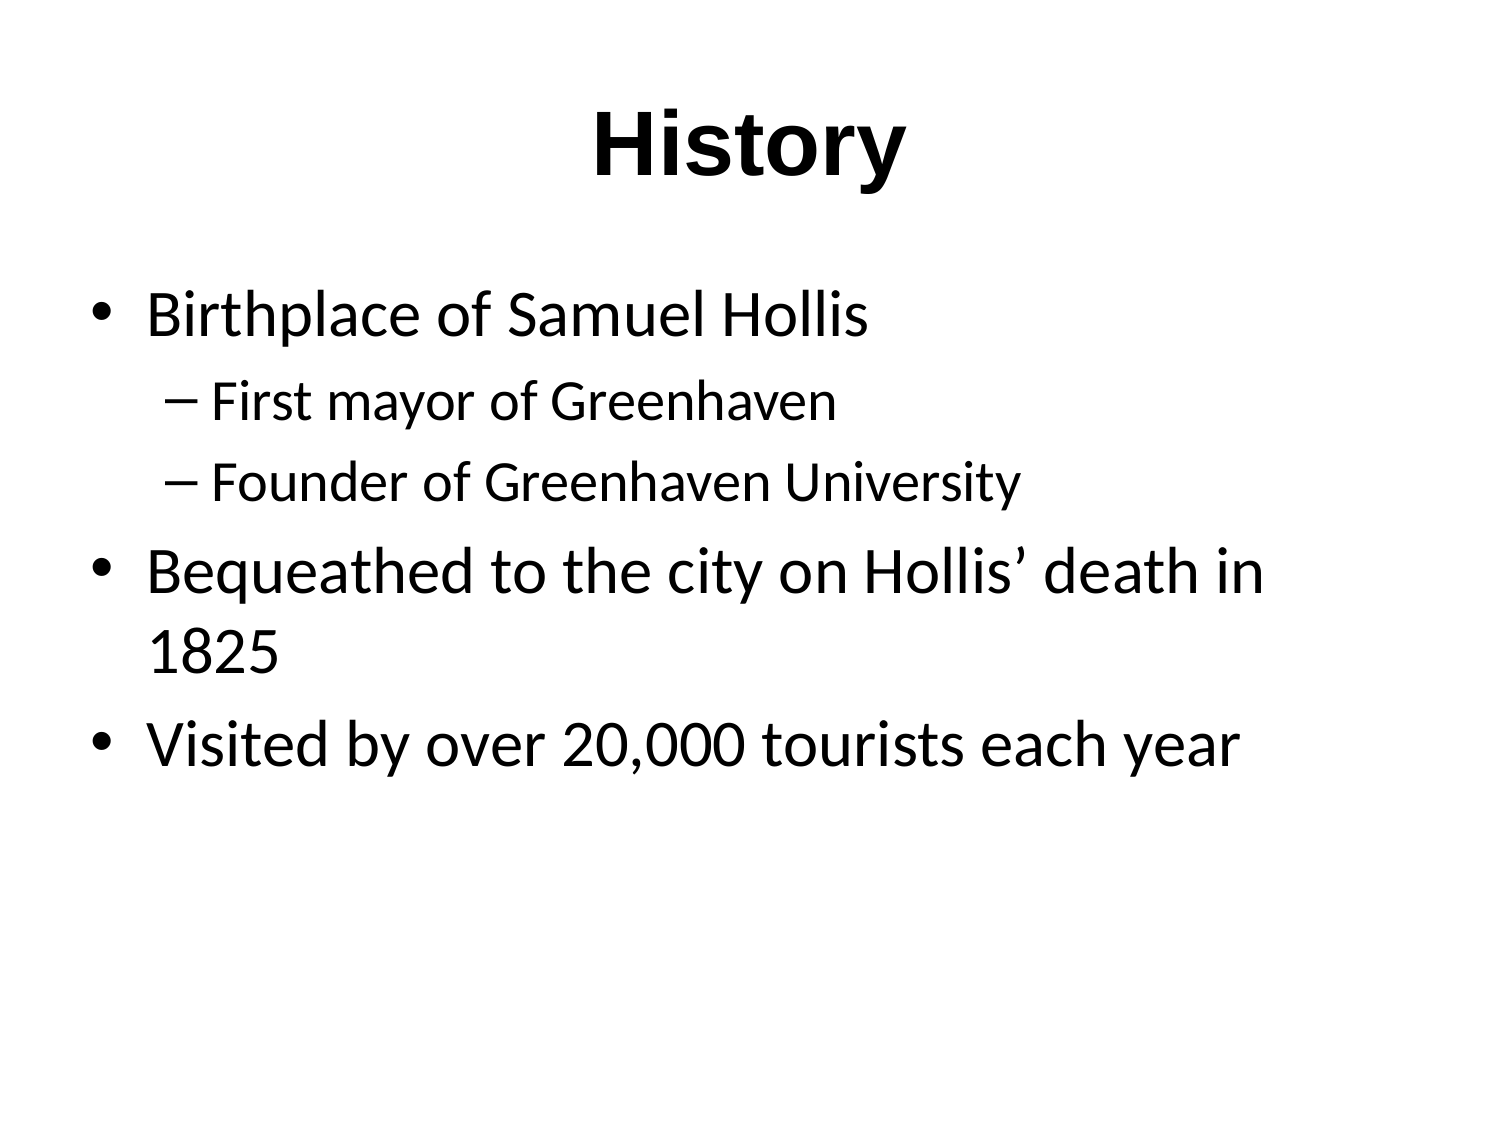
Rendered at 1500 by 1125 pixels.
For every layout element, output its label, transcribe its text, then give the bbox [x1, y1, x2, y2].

title History [75, 45, 1425, 233]
list Birthplace of Samuel Hollis First mayor of Greenhaven Founder of Greenhaven University Bequeathed to the city on Hollis’ death in 1825 Visited by over 20,000 tourists each year [75, 262, 1425, 1005]
